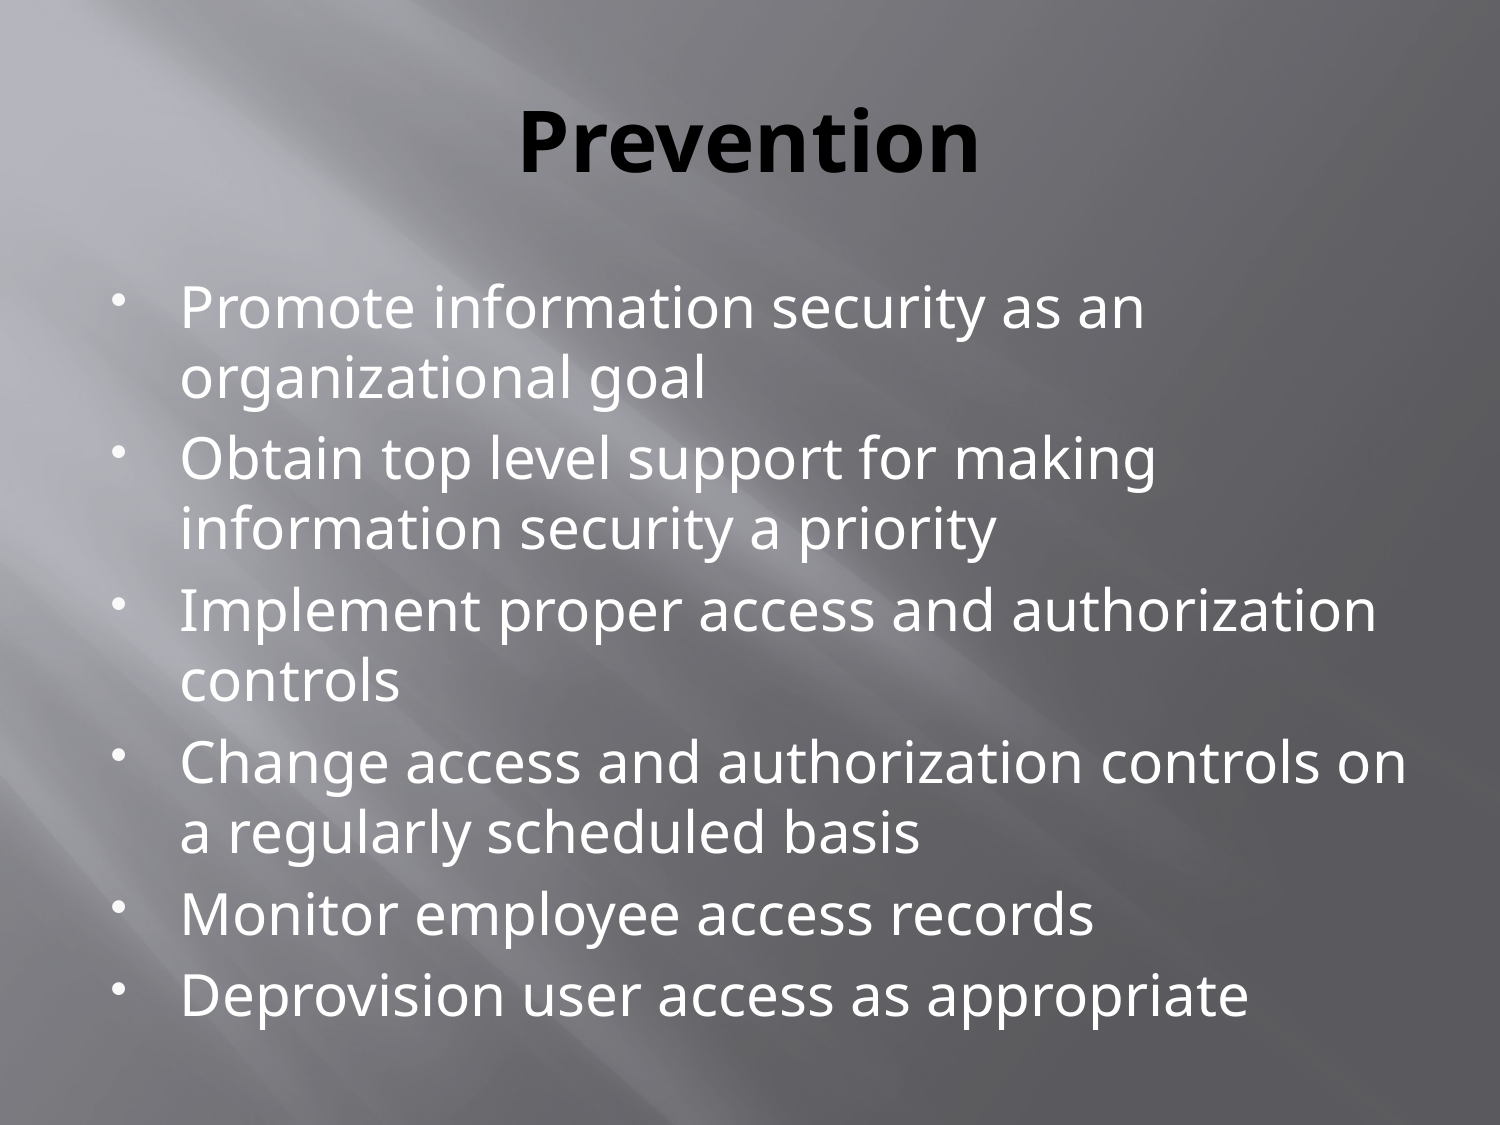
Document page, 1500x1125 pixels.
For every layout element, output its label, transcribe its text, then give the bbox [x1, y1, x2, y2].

title Prevention [75, 45, 1425, 233]
list Promote information security as an organizational goal Obtain top level support for making information security a priority Implement proper access and authorization controls Change access and authorization controls on a regularly scheduled basis Monitor employee access records Deprovision user access as appropriate [74, 262, 1426, 1036]
